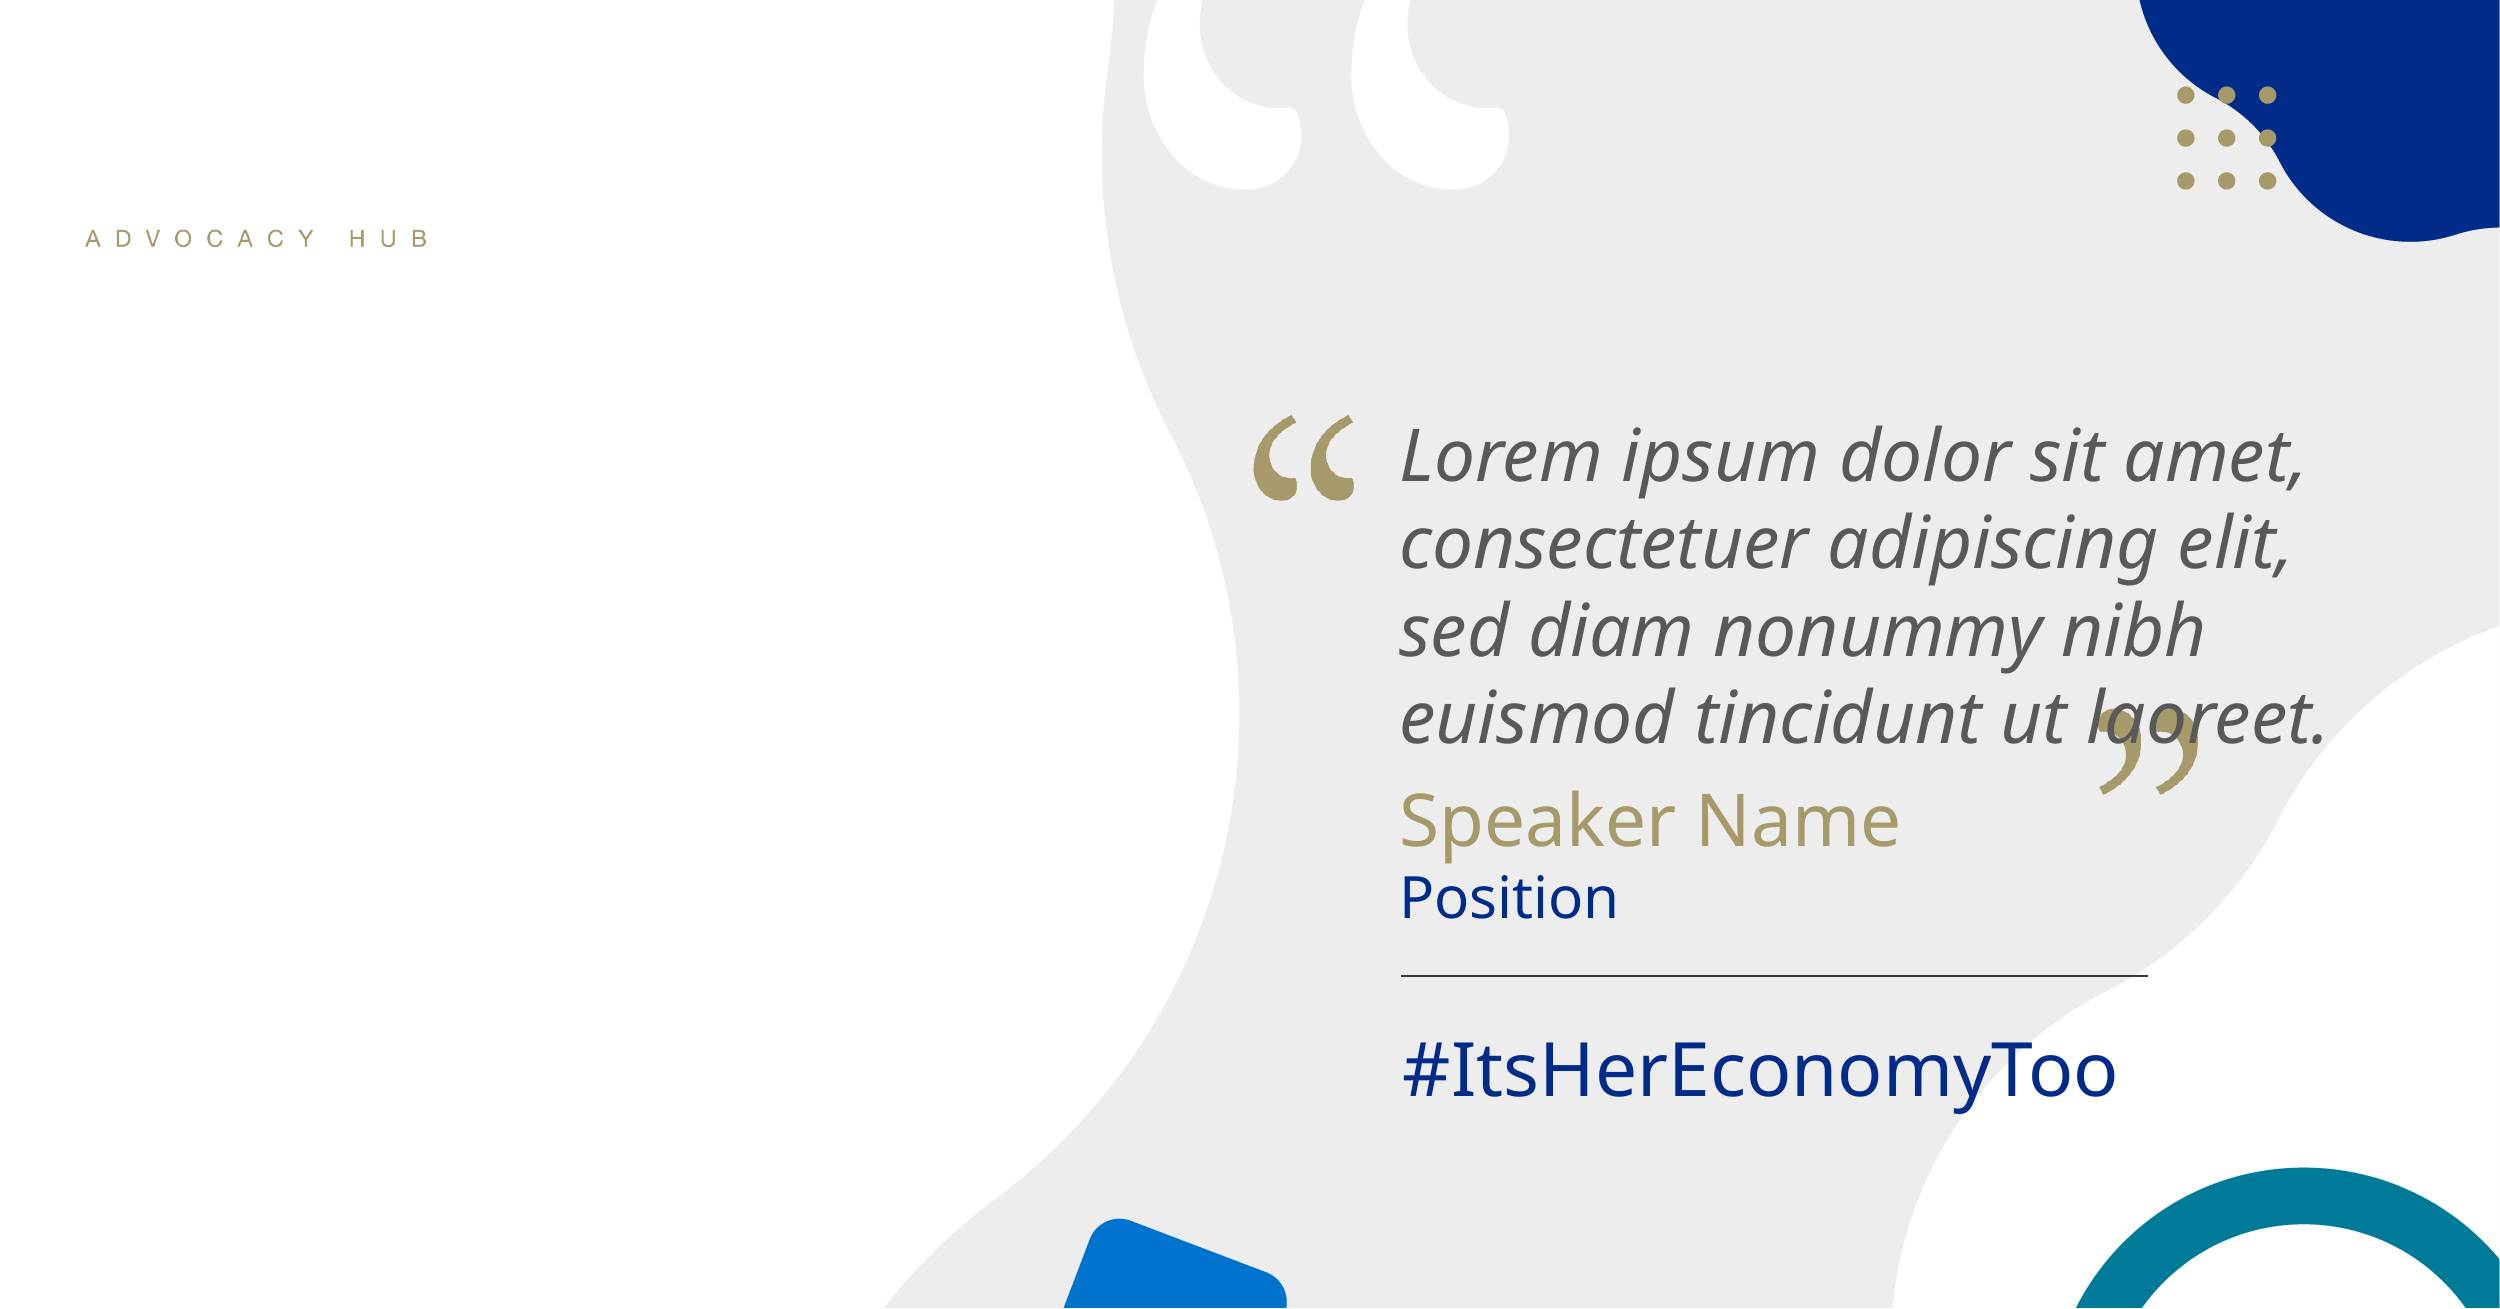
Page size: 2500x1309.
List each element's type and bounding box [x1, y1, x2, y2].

picture [0, 0, 2500, 1308]
picture [2143, 1225, 2464, 1308]
text_box [1388, 976, 2372, 1121]
